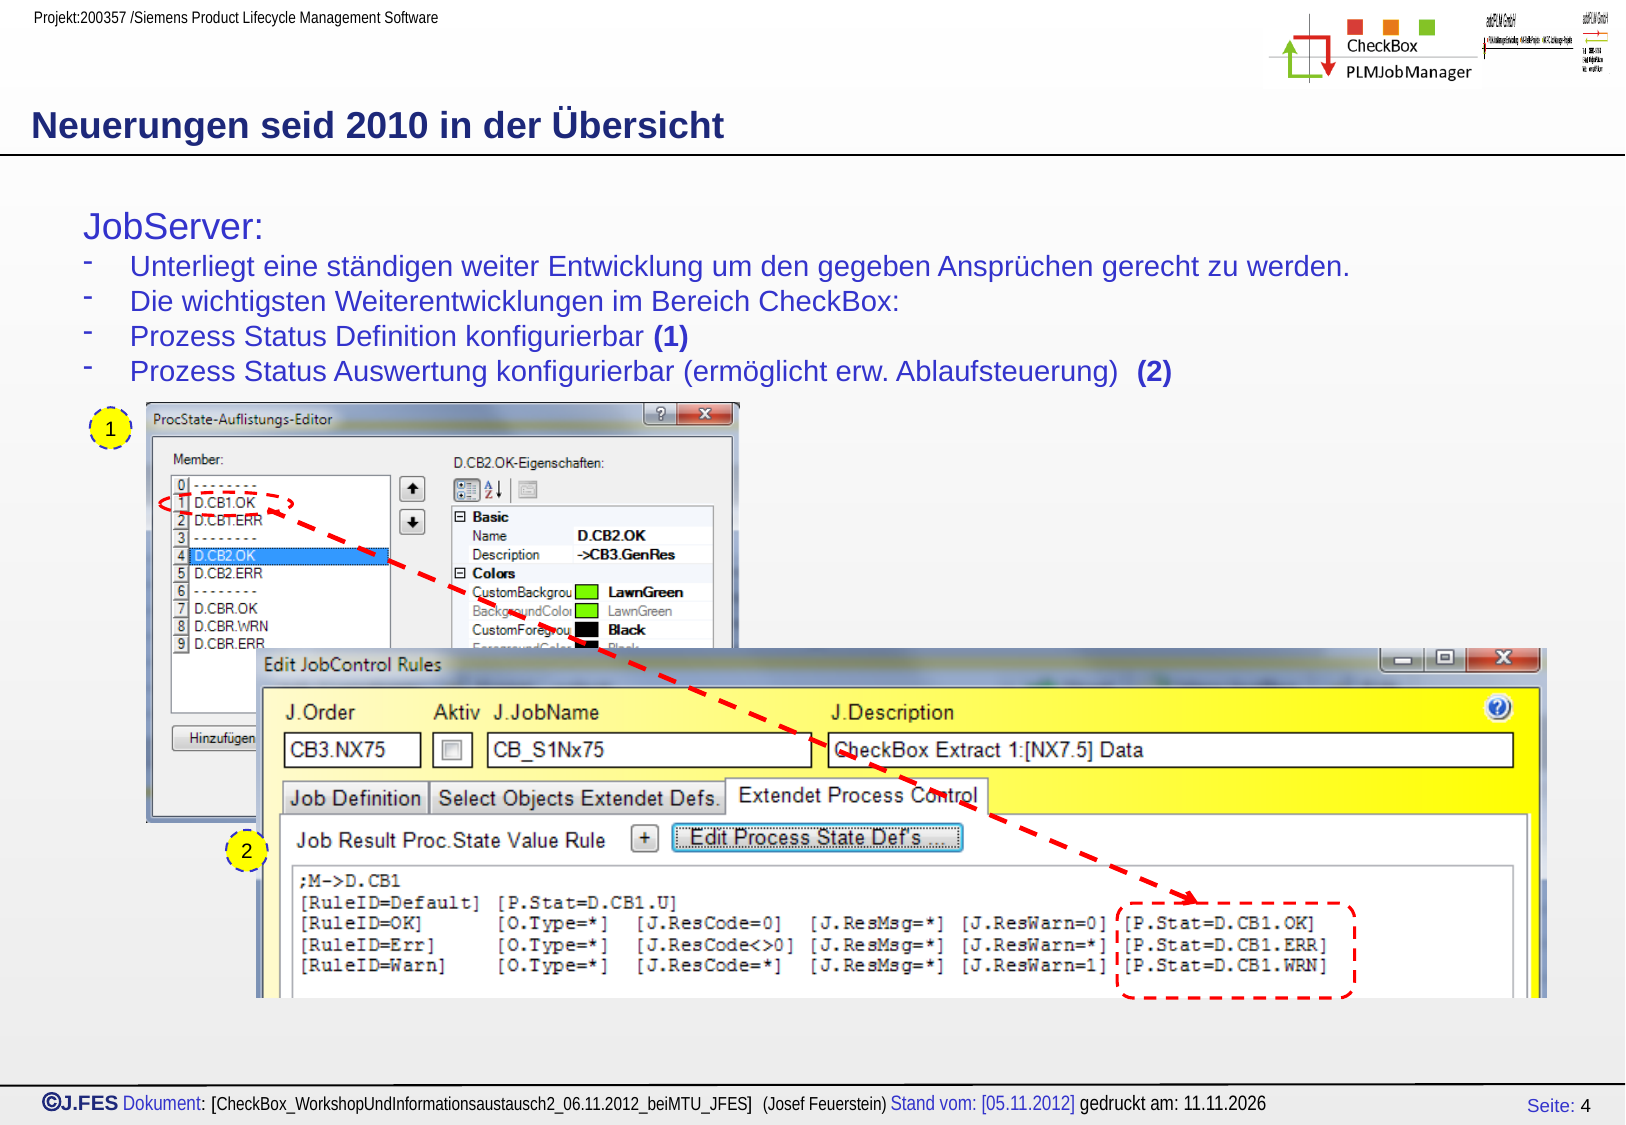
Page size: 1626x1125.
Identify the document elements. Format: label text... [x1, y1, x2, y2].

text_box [267, 509, 1199, 904]
text_box JobServer: Unterliegt eine ständigen weiter Entwicklung um den gegeben Ansprüchen gerecht zu werden. Die wichtigsten Weiterentwicklungen im Bereich CheckBox: Prozess Status Definition konfigurierbar (1) Prozess Status Auswertung konfigurierbar (ermöglicht erw. Ablaufsteuerung) (2) [68, 195, 1547, 395]
picture [146, 402, 1548, 999]
title Neuerungen seid 2010 in der Übersicht [30, 73, 1600, 148]
picture [1263, 10, 1482, 73]
text_box 2 [226, 832, 250, 872]
text_box 1 [89, 407, 132, 449]
